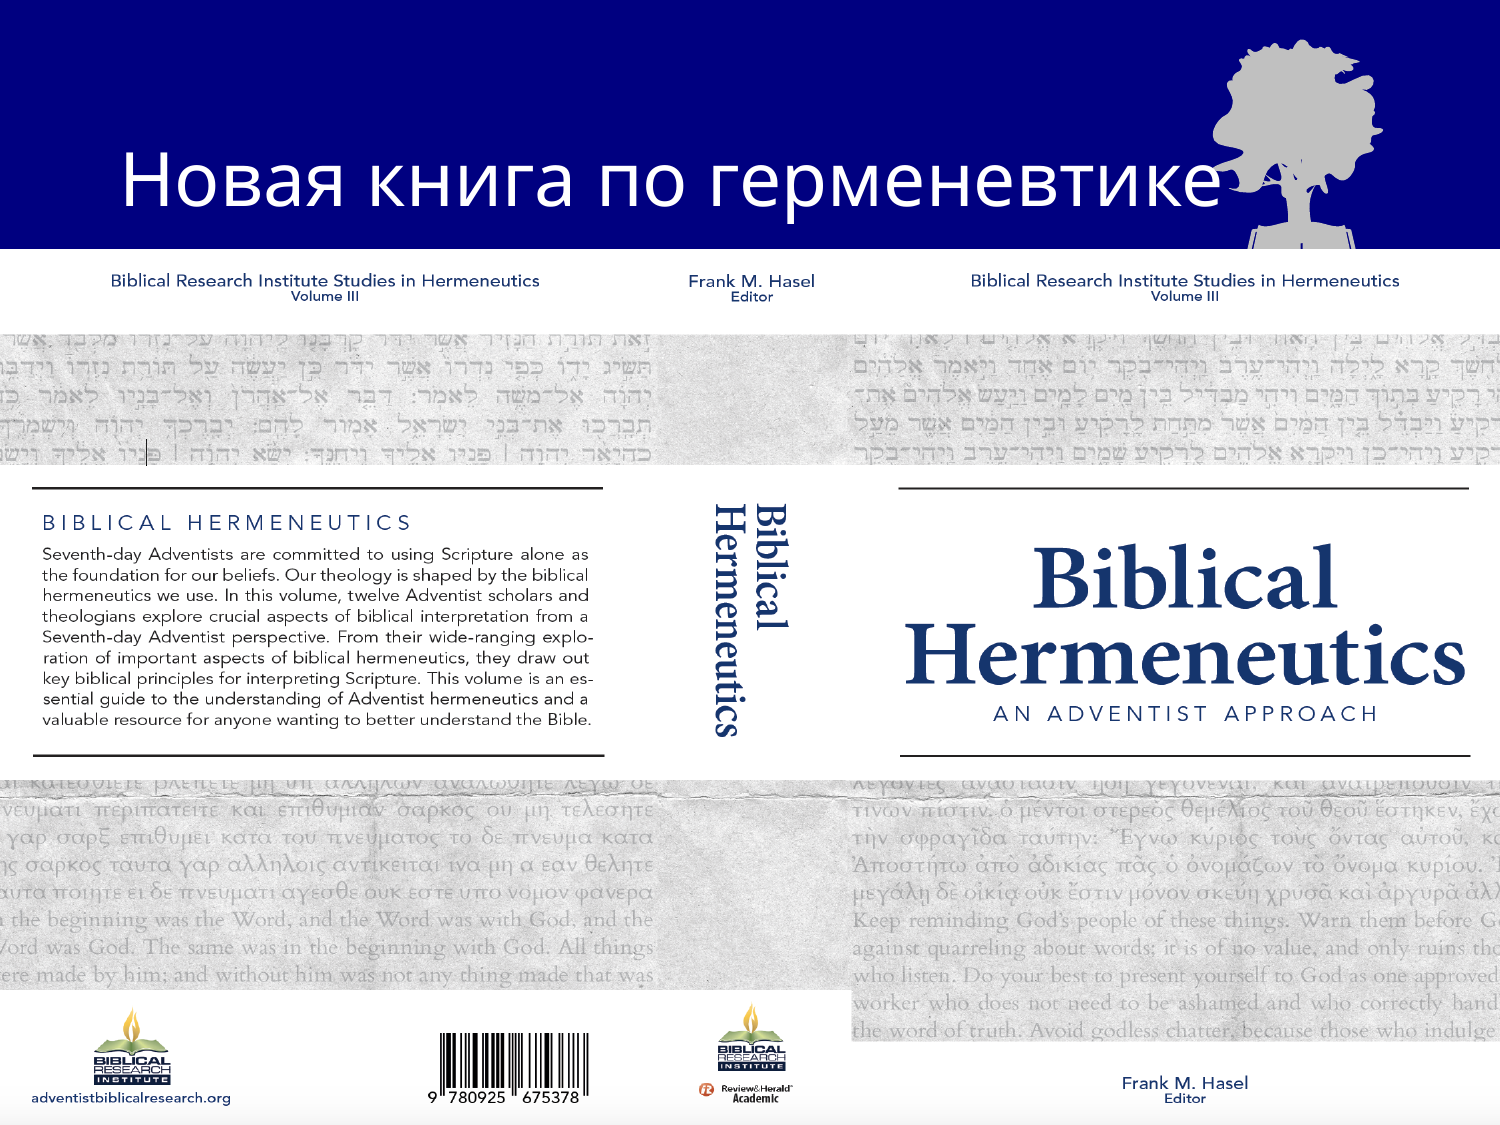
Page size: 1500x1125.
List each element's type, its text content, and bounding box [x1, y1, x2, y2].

title Новая книга по герменевтике [104, 82, 1288, 249]
picture [0, 249, 1500, 1125]
